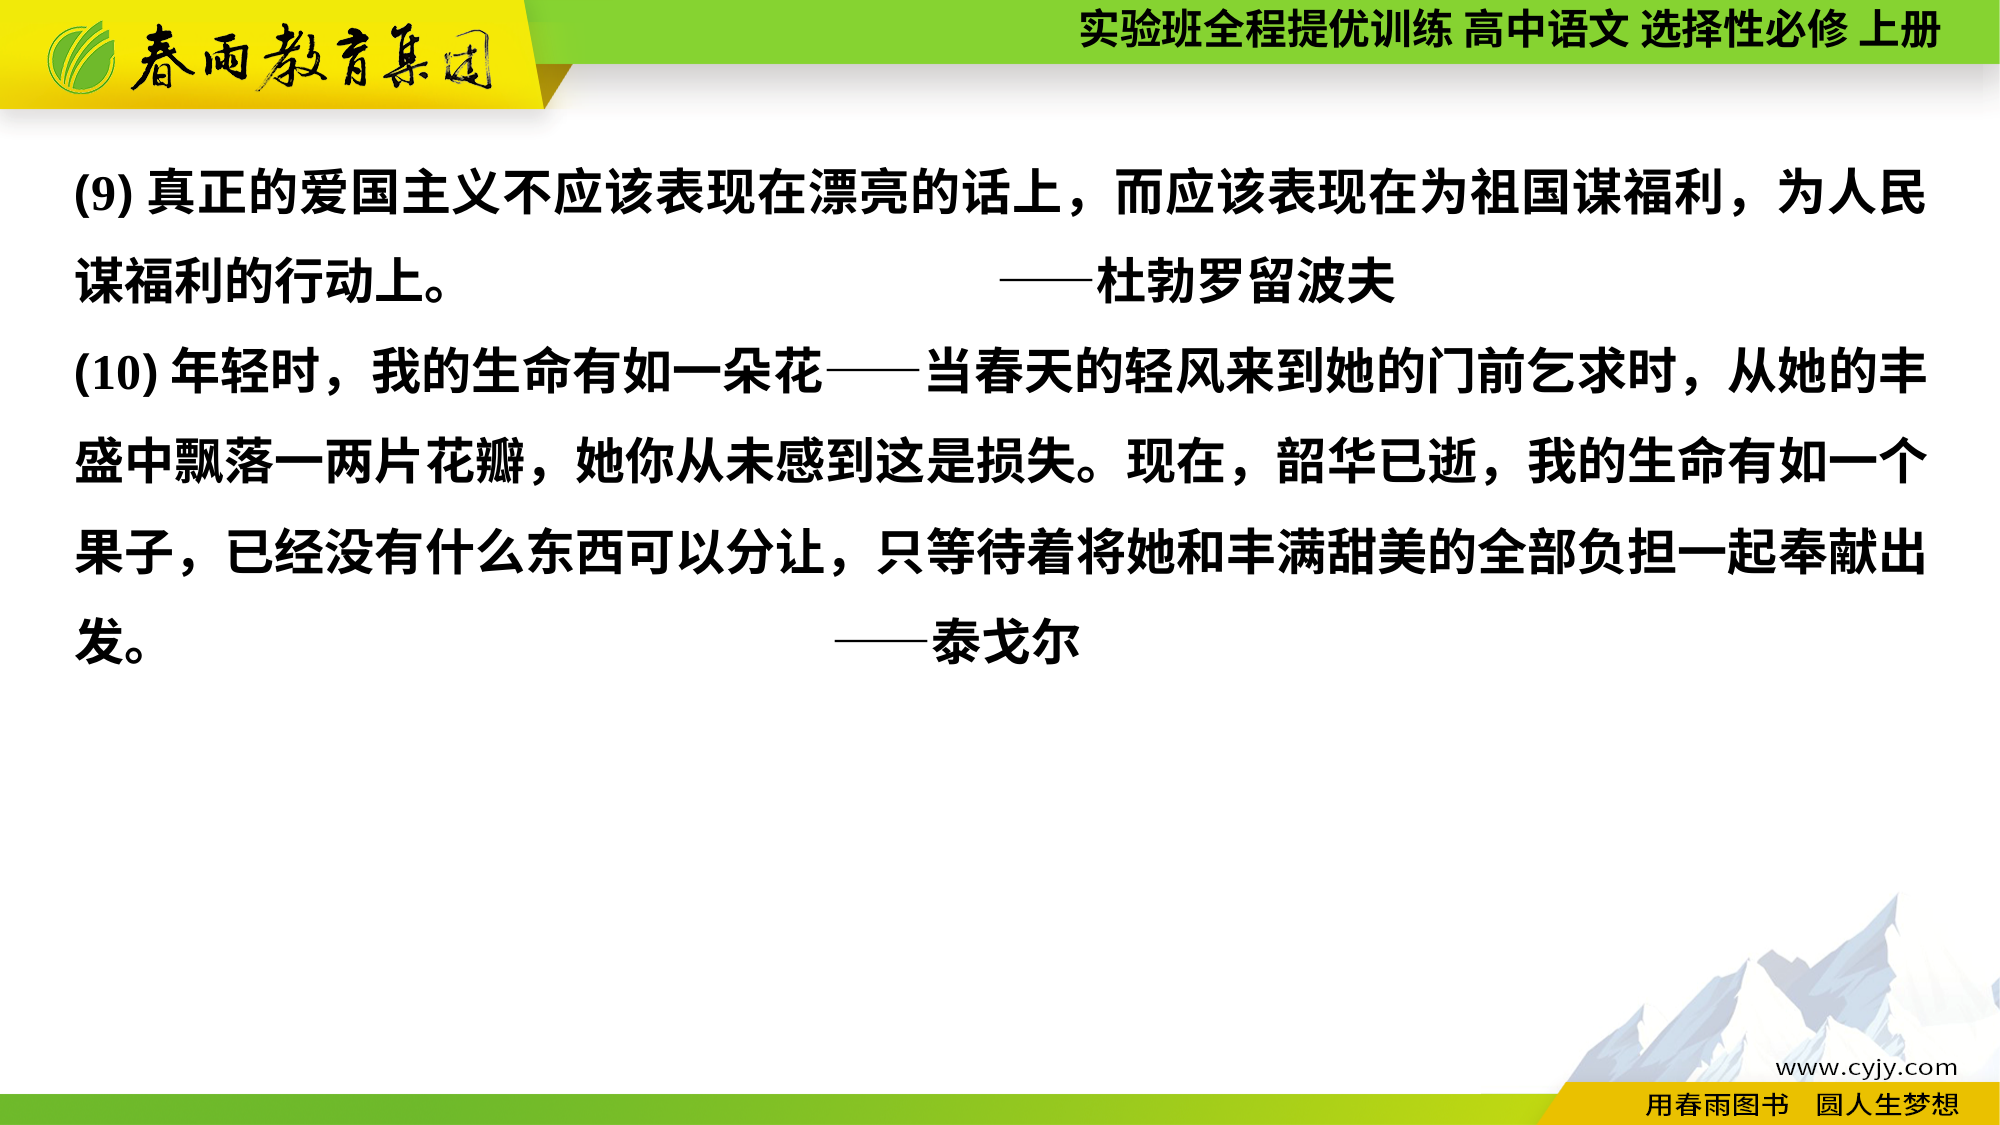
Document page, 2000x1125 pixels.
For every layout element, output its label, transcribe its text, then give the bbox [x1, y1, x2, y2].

list (9)真正的爱国主义不应该表现在漂亮的话上，而应该表现在为祖国谋福利，为人民谋福利的行动上。 ——杜勃罗留波夫 (10)年轻时，我的生命有如一朵花——当春天的轻风来到她的门前乞求时，从她的丰盛中飘落一两片花瓣，她你从未感到这是损失。现在，韶华已逝，我的生命有如一个果子，已经没有什么东西可以分让，只等待着将她和丰满甜美的全部负担一起奉献出发。 ——泰戈尔 [59, 122, 1944, 683]
picture [0, 0, 2000, 1125]
